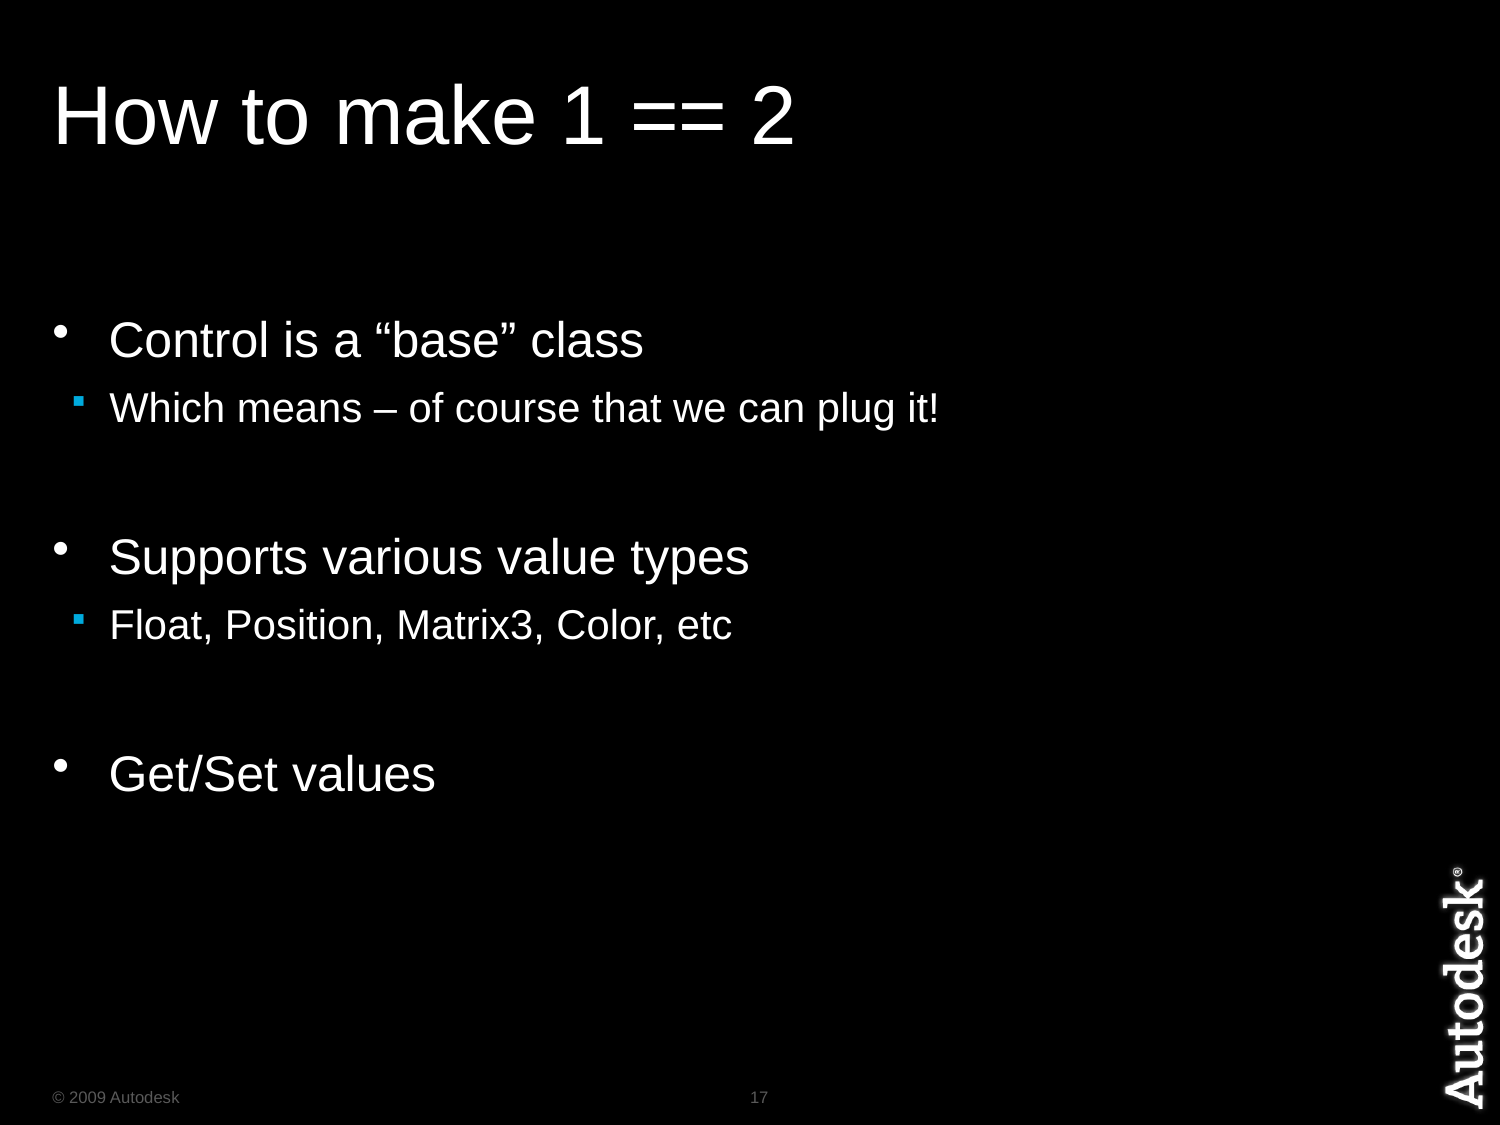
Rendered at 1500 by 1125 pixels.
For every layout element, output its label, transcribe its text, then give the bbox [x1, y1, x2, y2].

title How to make 1 == 2 [52, 22, 1401, 211]
picture [1402, 0, 1500, 1125]
list Control is a “base” class Which means – of course that we can plug it! Supports various value types Float, Position, Matrix3, Color, etc Get/Set values [52, 231, 1401, 1073]
